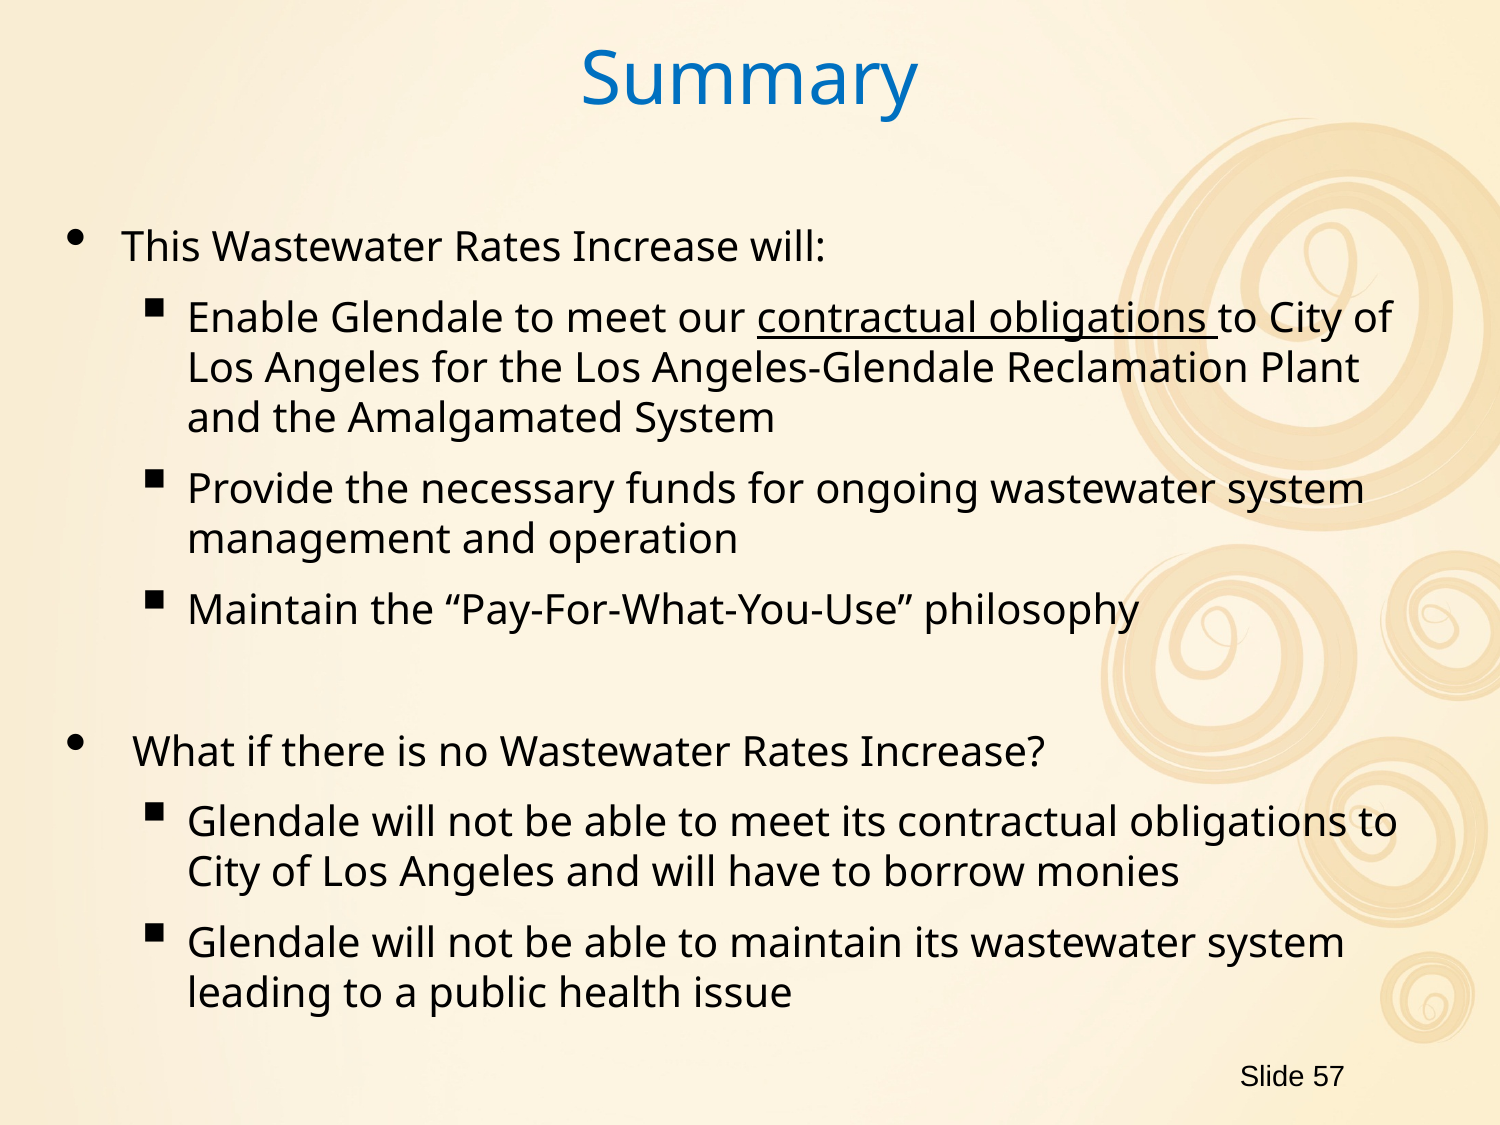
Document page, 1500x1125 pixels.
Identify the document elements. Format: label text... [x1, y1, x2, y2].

list This Wastewater Rates Increase will: Enable Glendale to meet our contractual obligations to City of Los Angeles for the Los Angeles-Glendale Reclamation Plant and the Amalgamated System Provide the necessary funds for ongoing wastewater system management and operation Maintain the “Pay-For-What-You-Use” philosophy What if there is no Wastewater Rates Increase? Glendale will not be able to meet its contractual obligations to City of Los Angeles and will have to borrow monies Glendale will not be able to maintain its wastewater system leading to a public health issue [50, 212, 1438, 1013]
picture [0, 0, 1500, 1125]
slide_number Slide 57 [1224, 1050, 1500, 1125]
title Summary [50, 24, 1450, 125]
